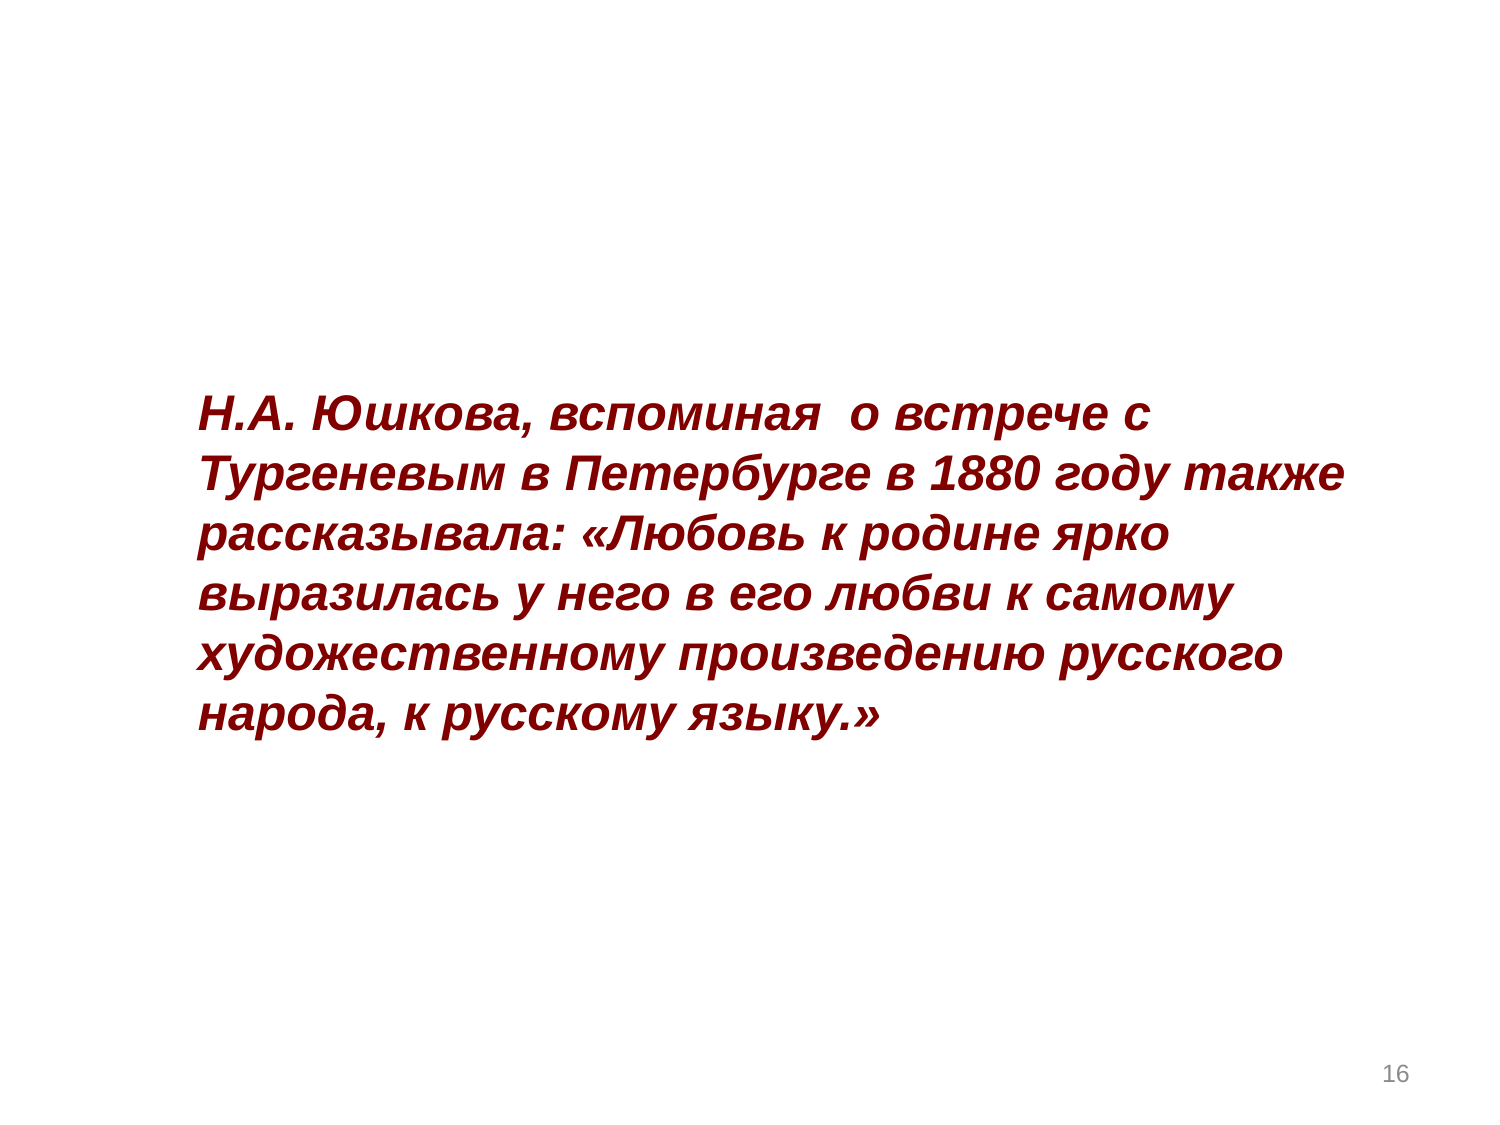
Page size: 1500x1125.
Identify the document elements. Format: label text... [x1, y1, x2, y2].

slide_number 16 [1074, 1042, 1425, 1103]
text_box Н.А. Юшкова, вспоминая о встрече с Тургеневым в Петербурге в 1880 году также рассказывала: «Любовь к родине ярко выразилась у него в его любви к самому художественному произведению русского народа, к русскому языку.» [183, 373, 1382, 748]
